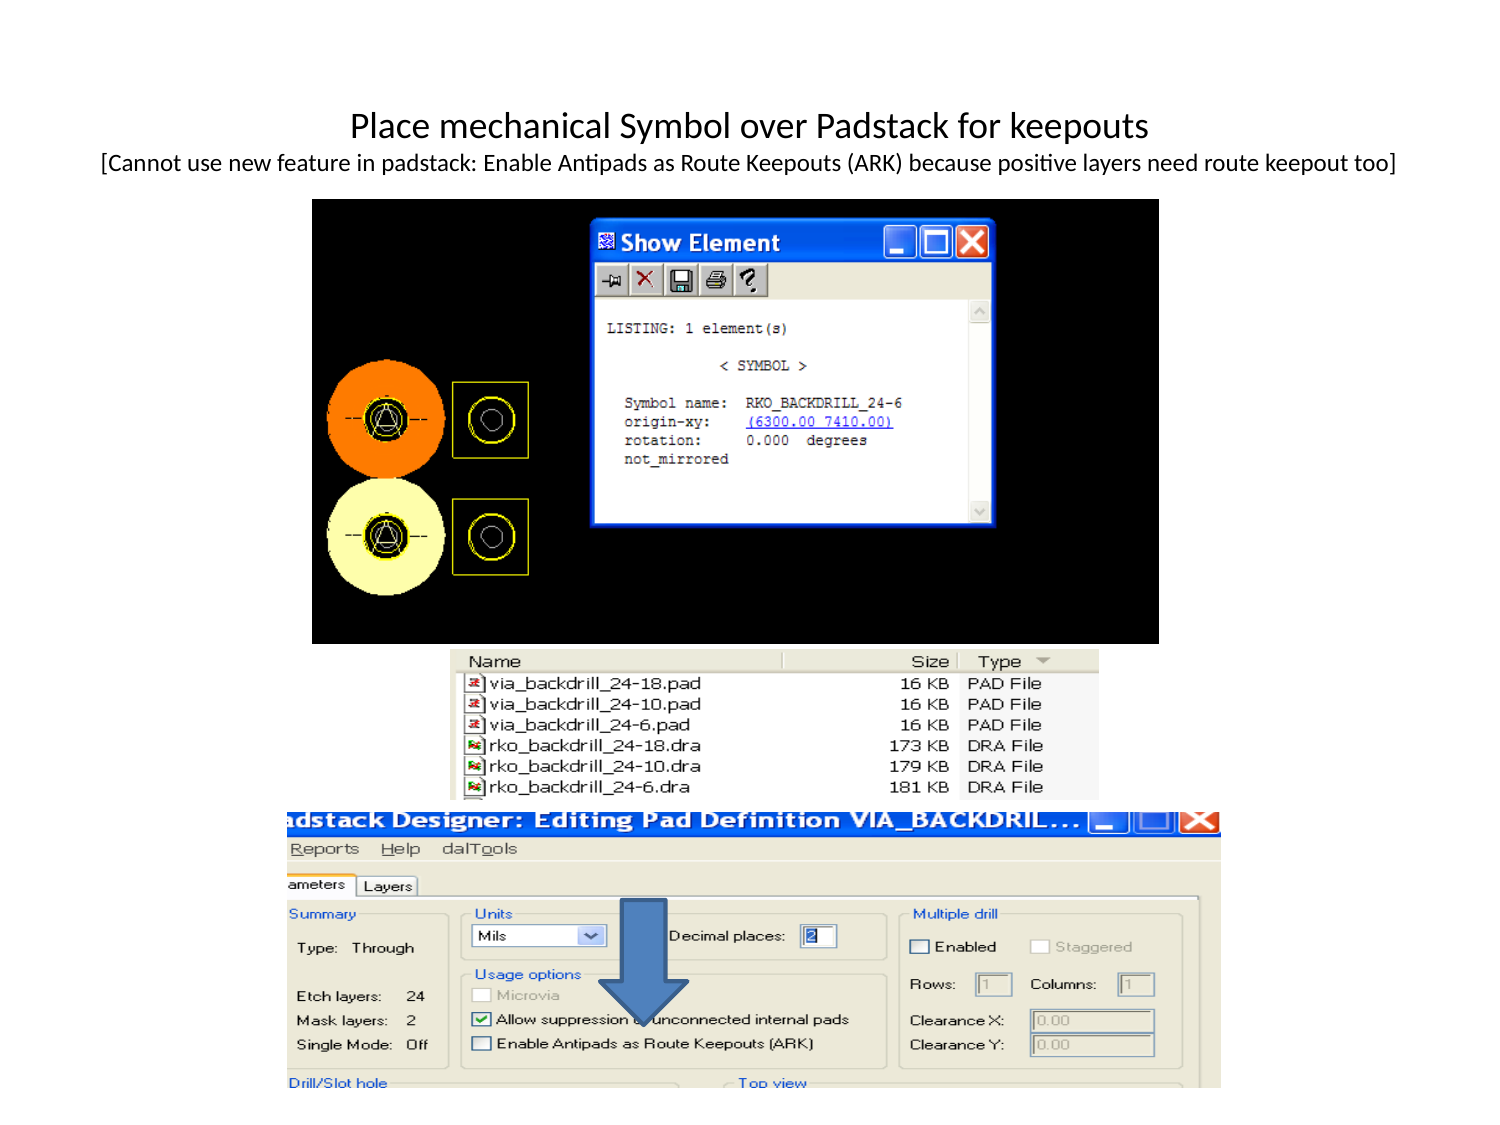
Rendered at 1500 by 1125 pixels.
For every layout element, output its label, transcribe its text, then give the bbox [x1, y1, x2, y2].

picture [449, 649, 1099, 801]
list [312, 199, 1159, 644]
title Place mechanical Symbol over Padstack for keepouts [Cannot use new feature in padstack: Enable Antipads as Route Keepouts (ARK) because positive layers need route keepout too] [75, 45, 1425, 233]
picture [287, 812, 1221, 1088]
